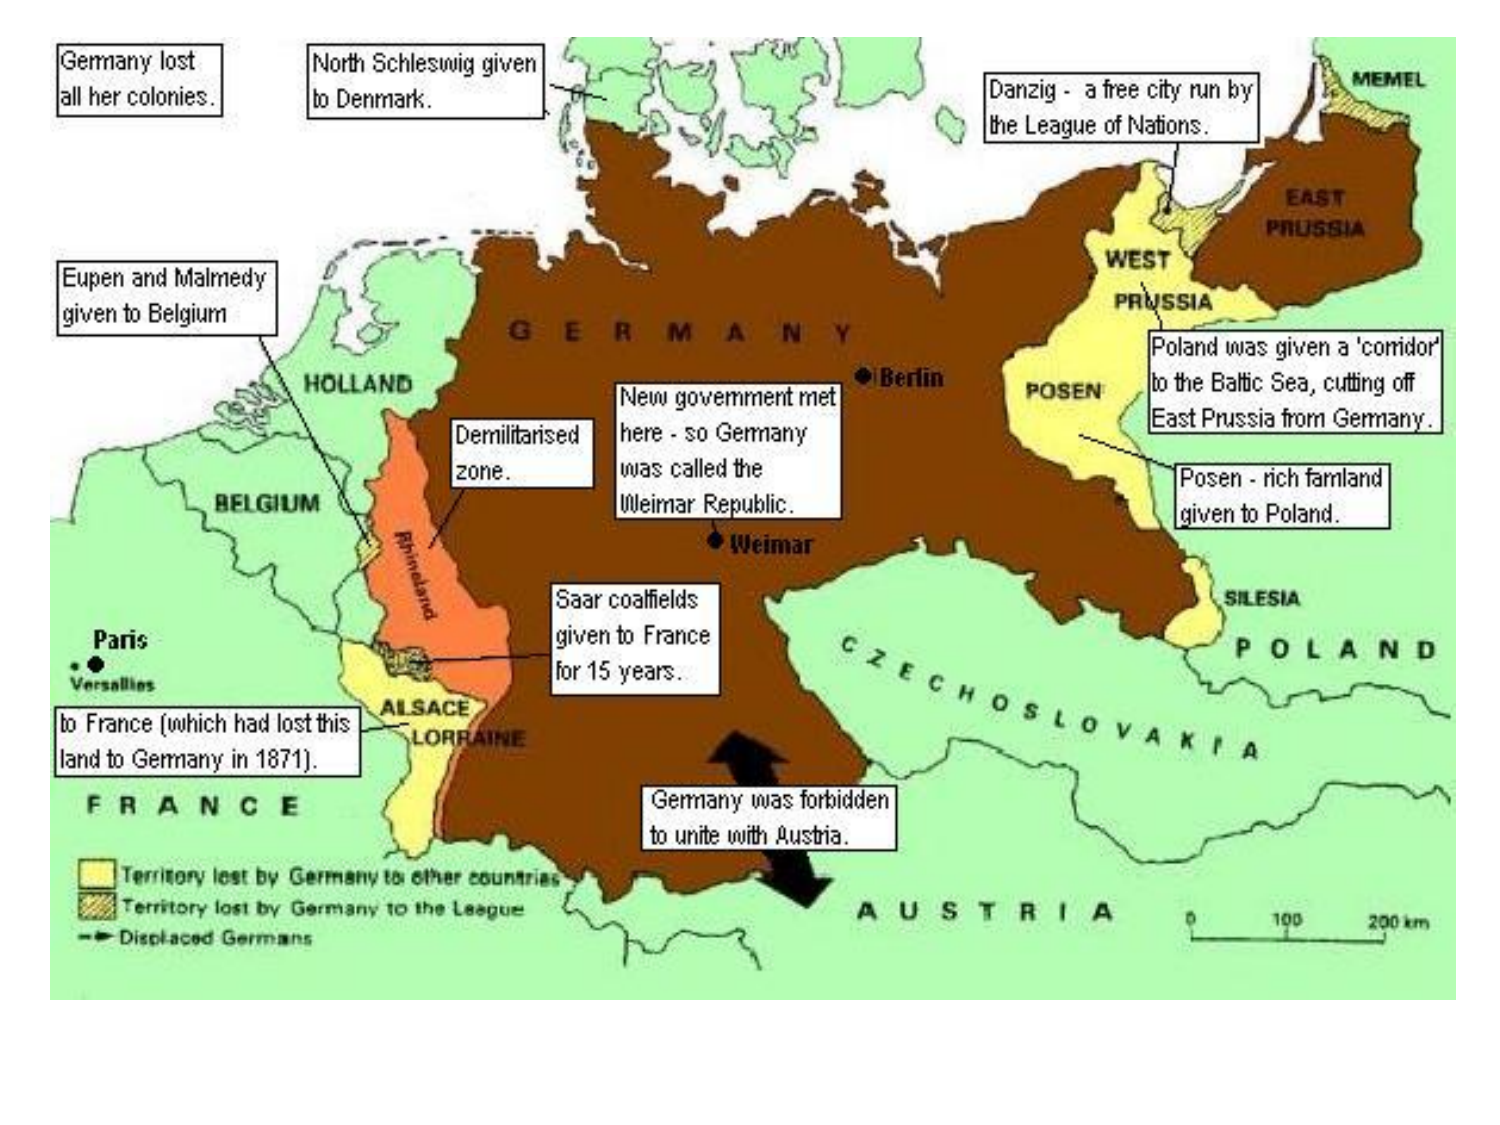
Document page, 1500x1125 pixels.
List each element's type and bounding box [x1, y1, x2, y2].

picture [49, 37, 1456, 1001]
